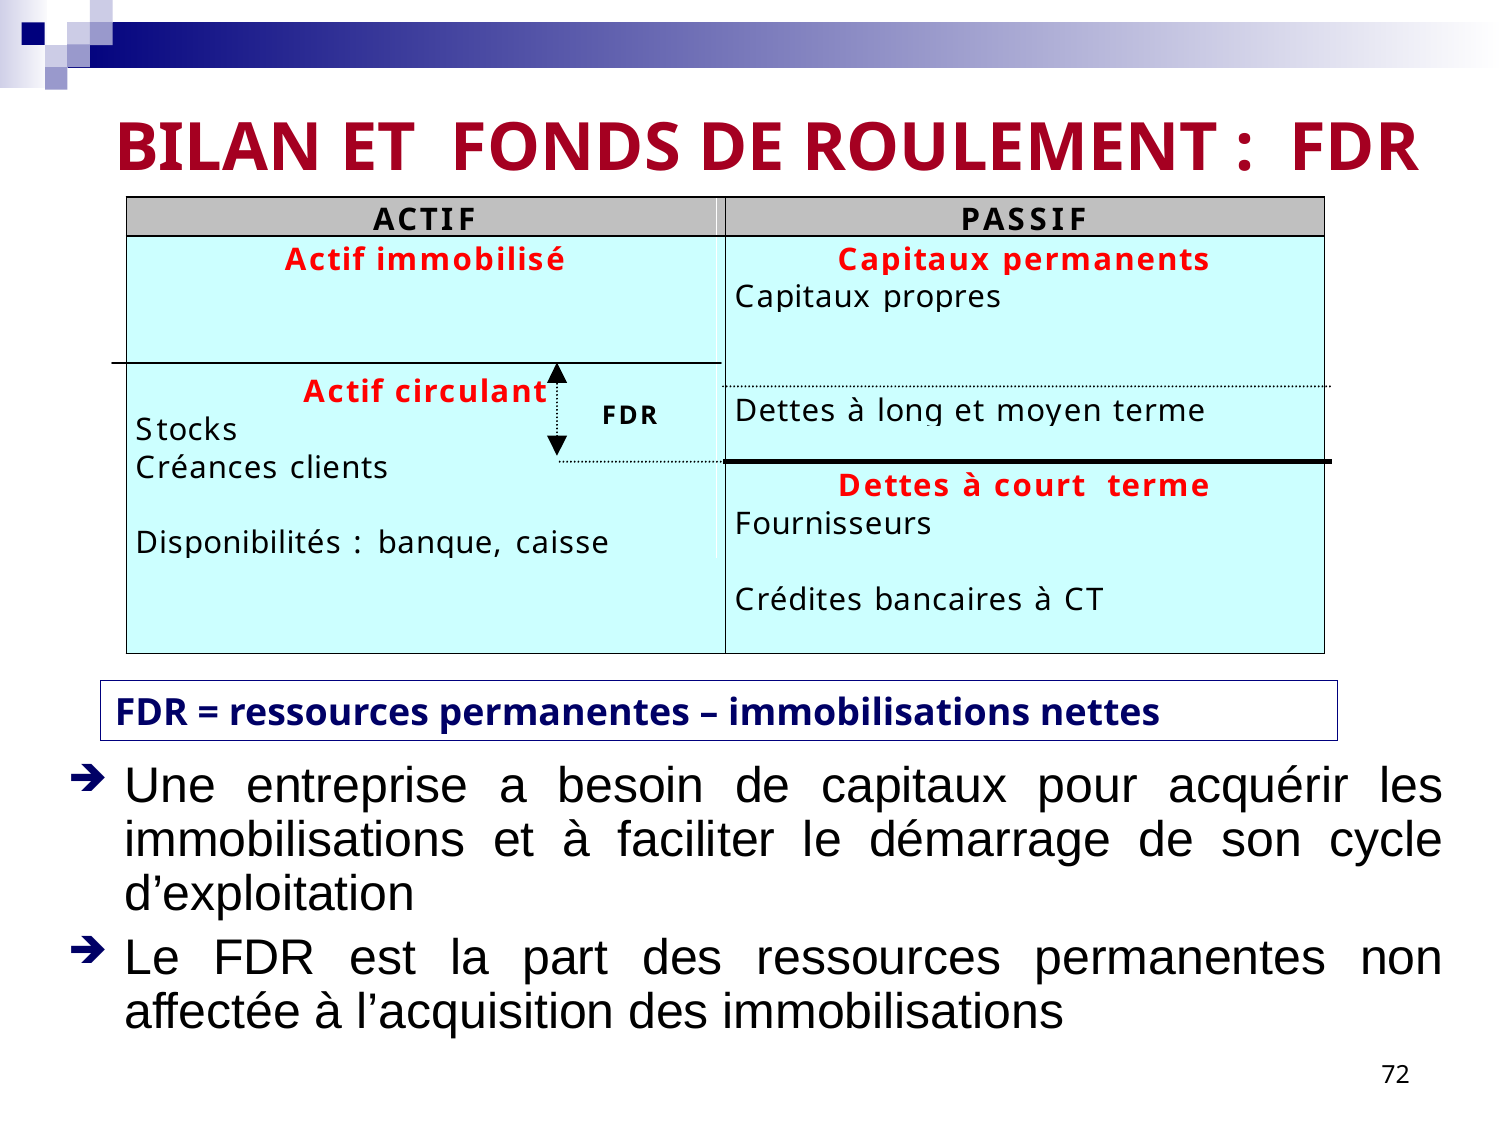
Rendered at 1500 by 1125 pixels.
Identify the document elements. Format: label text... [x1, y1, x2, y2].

slide_number 72 [1074, 1047, 1425, 1100]
list Une entreprise a besoin de capitaux pour acquérir les immobilisations et à faciliter le démarrage de son cycle d’exploitation Le FDR est la part des ressources permanentes non affectée à l’acquisition des immobilisations [53, 751, 1459, 1047]
title BILAN ET FONDS DE ROULEMENT : FDR [38, 93, 1497, 194]
text_box FDR = ressources permanentes – immobilisations nettes [100, 708, 1338, 741]
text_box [87, 196, 1368, 701]
